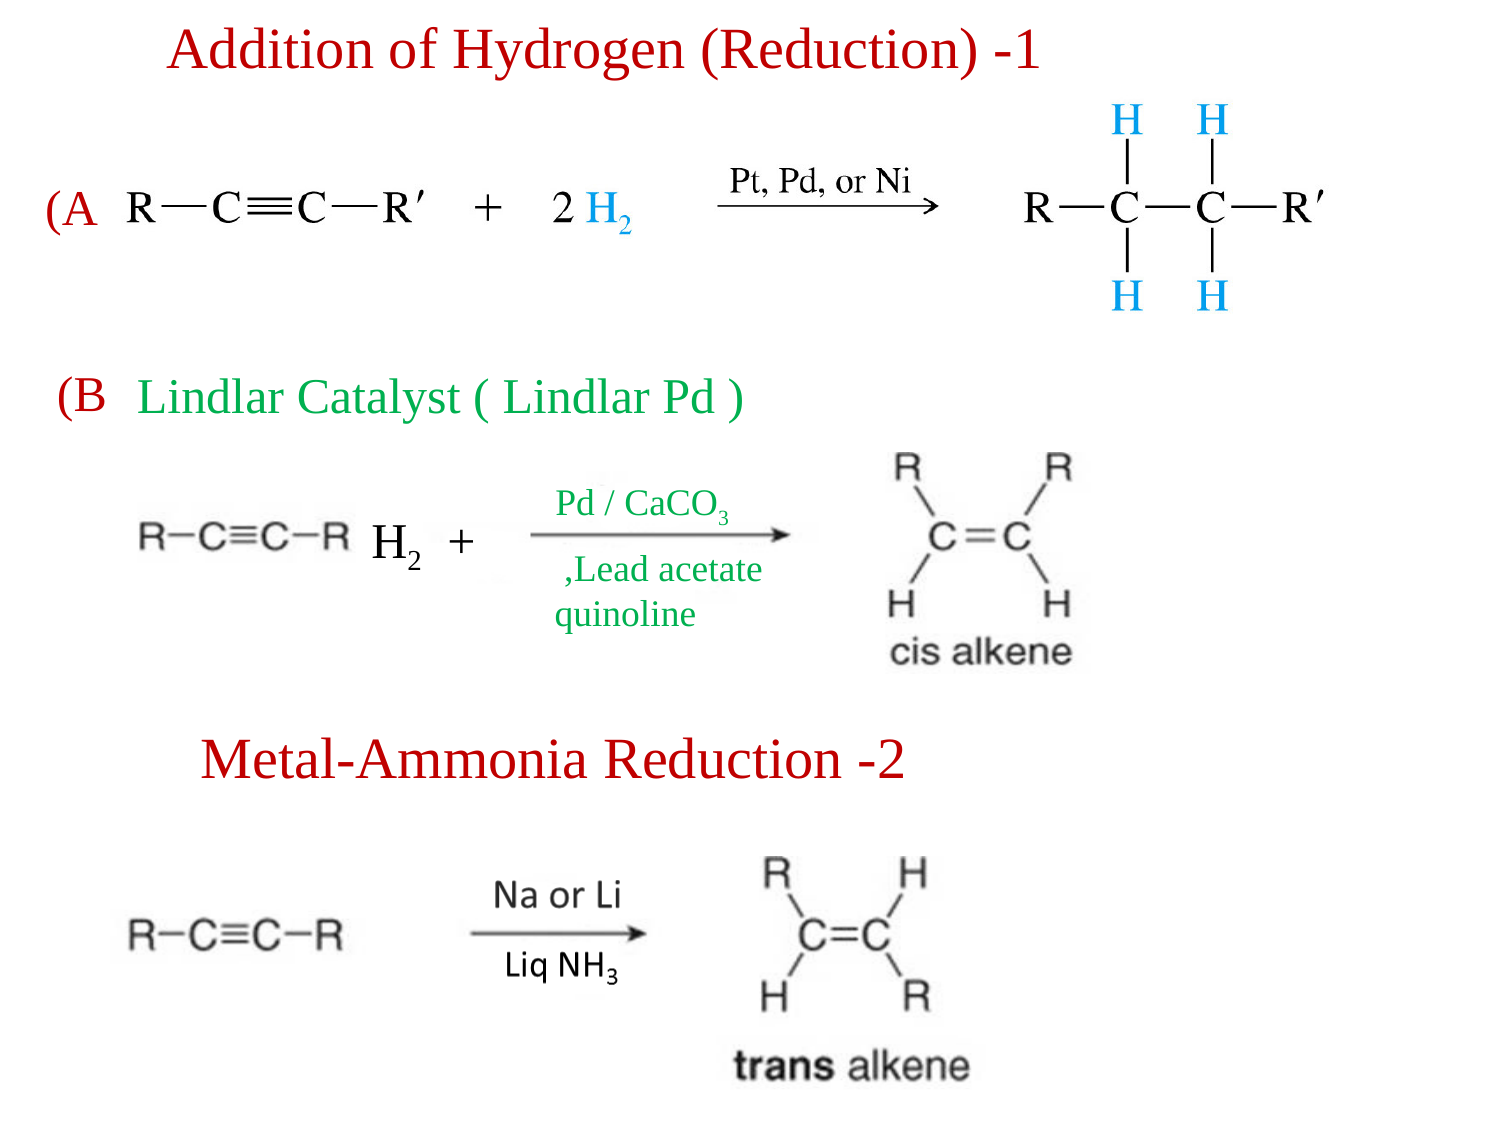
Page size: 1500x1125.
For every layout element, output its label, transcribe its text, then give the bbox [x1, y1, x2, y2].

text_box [111, 452, 1119, 713]
text_box 1- Addition of Hydrogen (Reduction) [41, 2, 1058, 88]
text_box 2- Metal-Ammonia Reduction [177, 721, 922, 798]
text_box Lindlar Catalyst ( Lindlar Pd ) [121, 355, 760, 431]
text_box B) [41, 353, 122, 429]
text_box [40, 856, 989, 1106]
text_box A) [29, 168, 106, 244]
picture [111, 88, 1335, 325]
